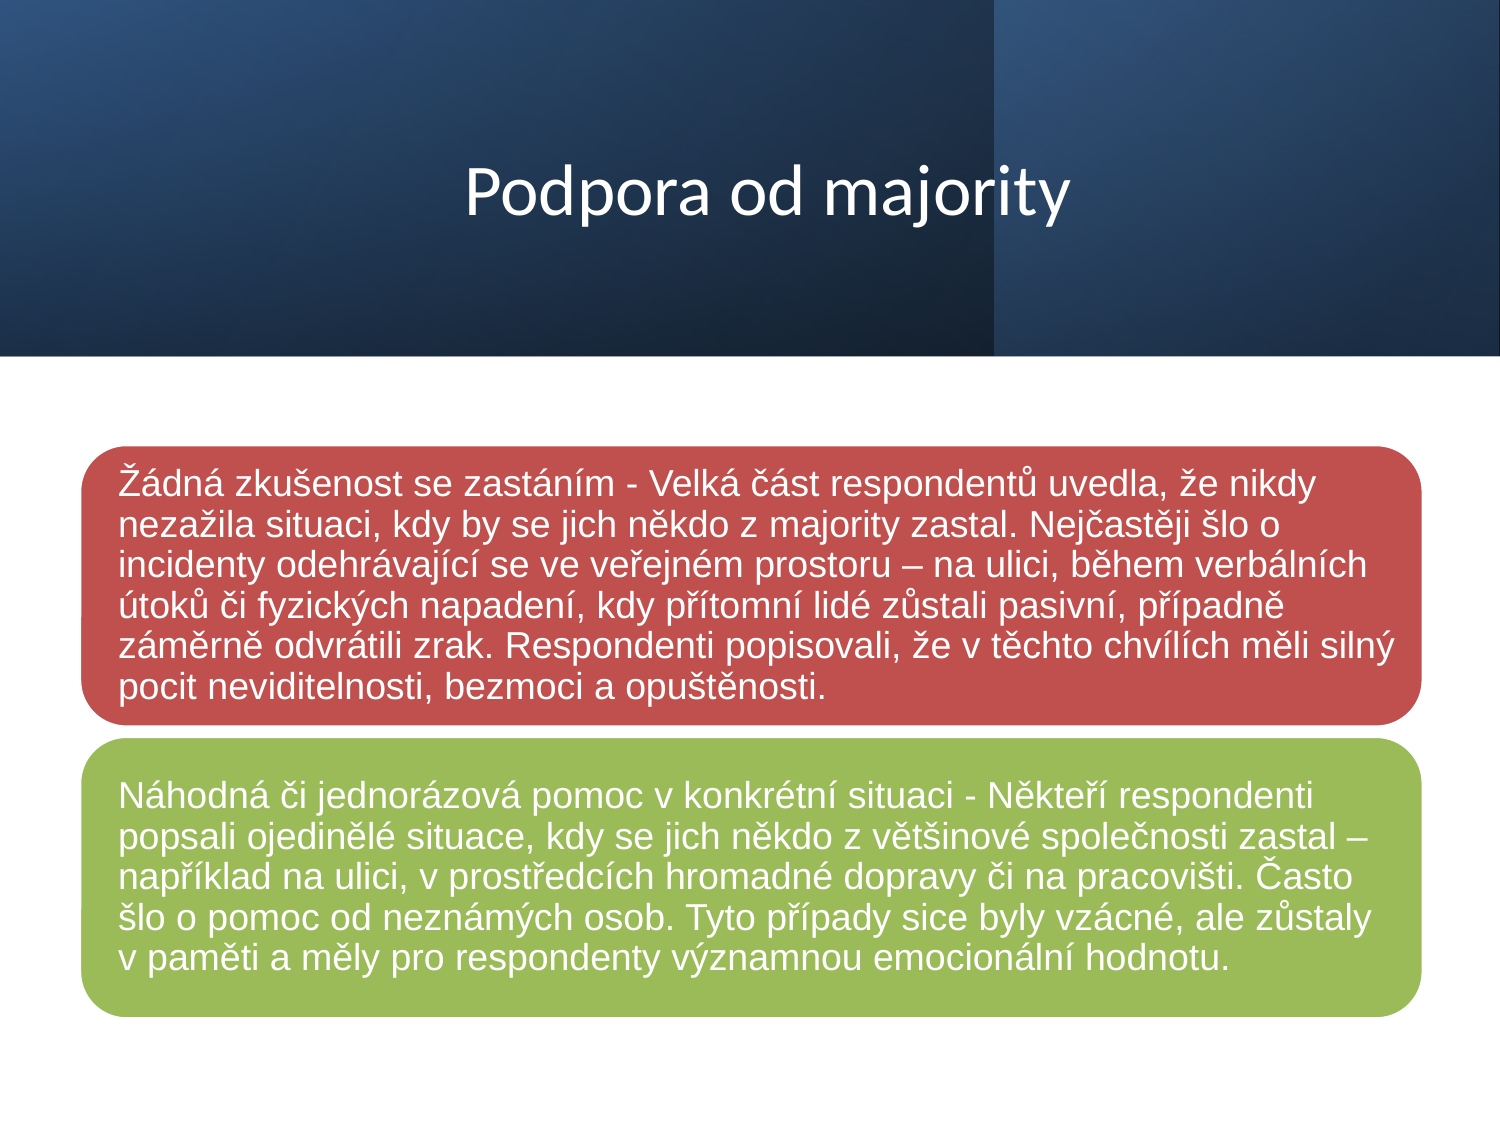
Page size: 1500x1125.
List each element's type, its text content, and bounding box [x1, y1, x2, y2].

text_box [0, 0, 1500, 358]
text_box [0, 358, 1500, 1125]
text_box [78, 428, 1424, 1035]
title Podpora od majority [170, 57, 1366, 316]
